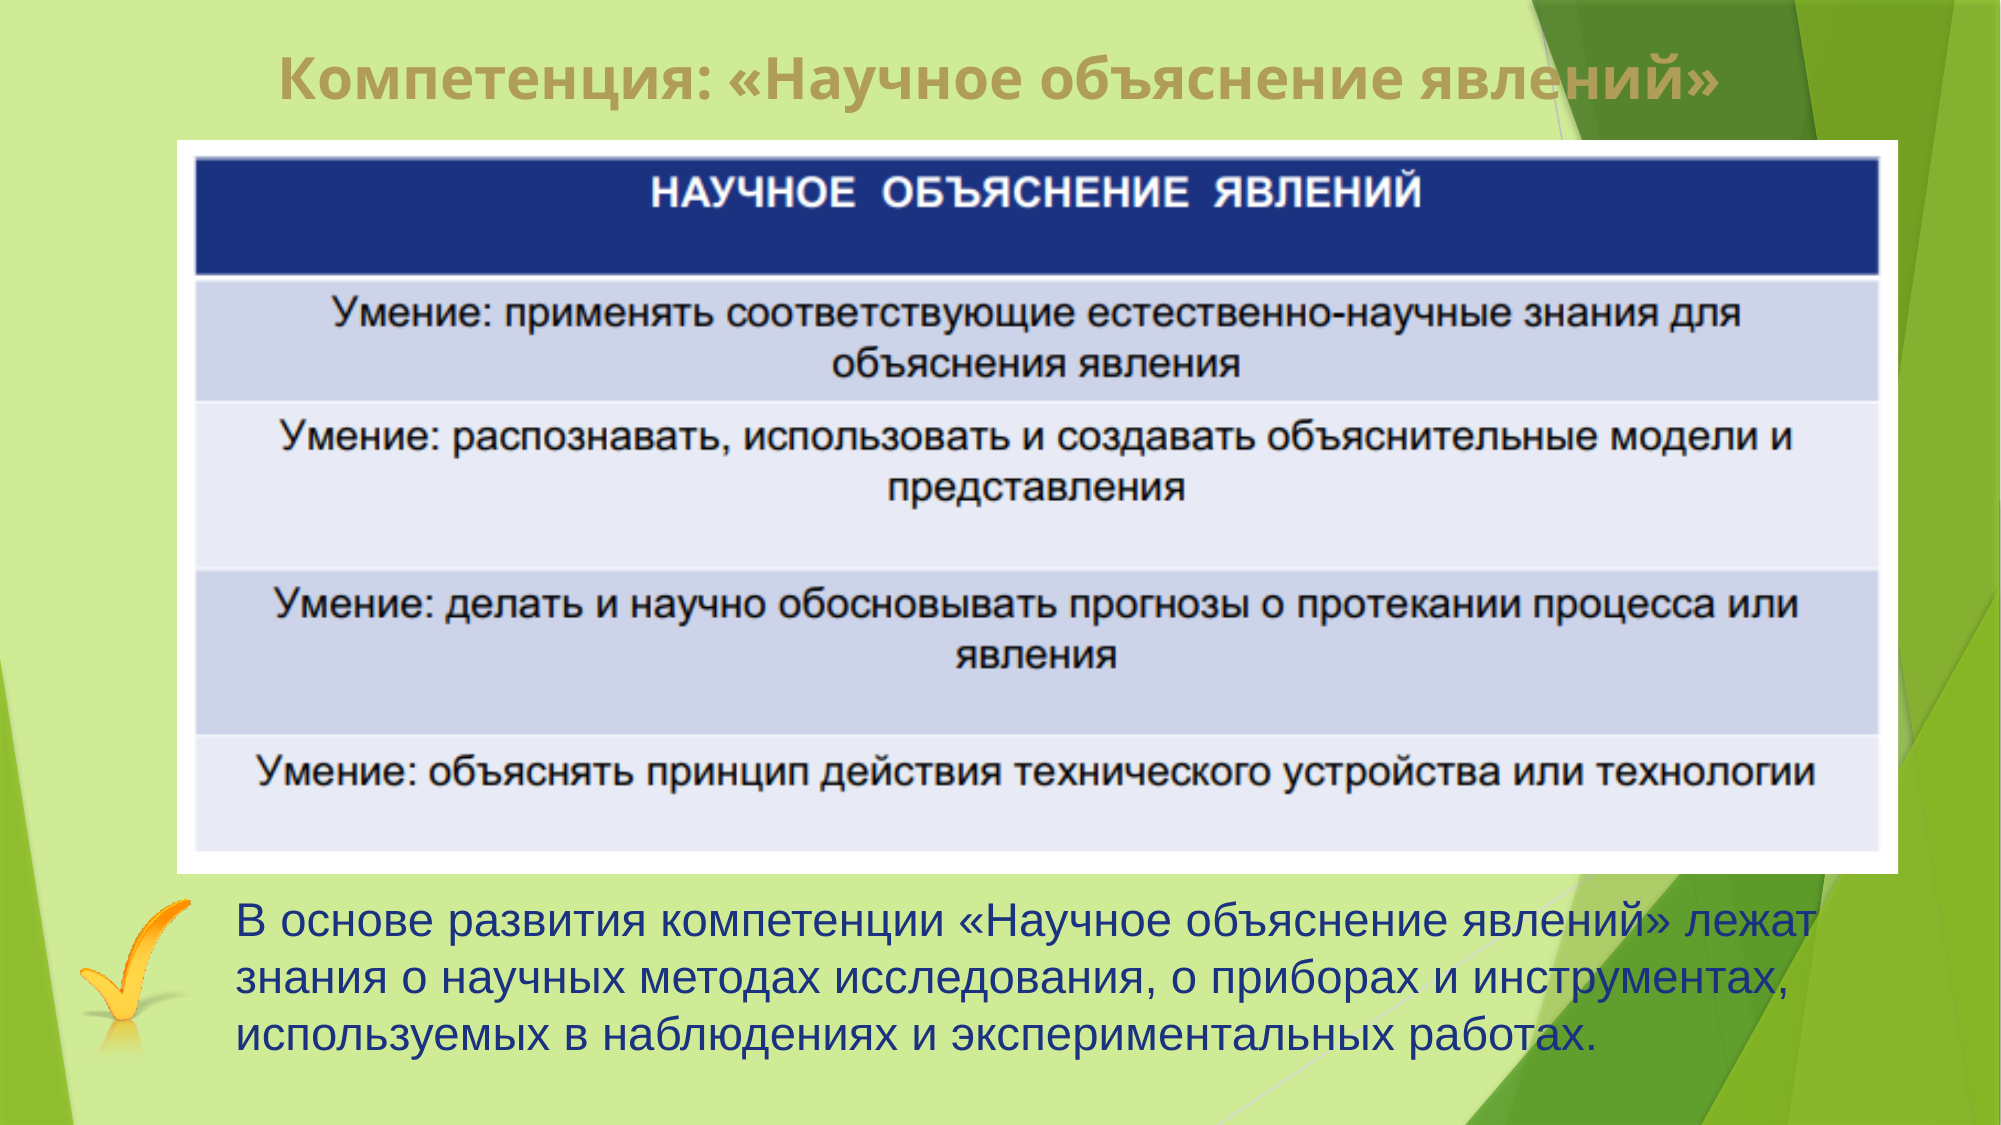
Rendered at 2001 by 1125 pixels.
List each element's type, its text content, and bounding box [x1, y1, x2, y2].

picture [176, 140, 1899, 874]
list В основе развития компетенции «Научное объяснение явлений» лежат знания о научных методах исследования, о приборах и инструментах, используемых в наблюдениях и экспериментальных работах. [220, 885, 1839, 1076]
picture [54, 878, 213, 1060]
title Компетенция: «Научное объяснение явлений» [137, 33, 1863, 170]
